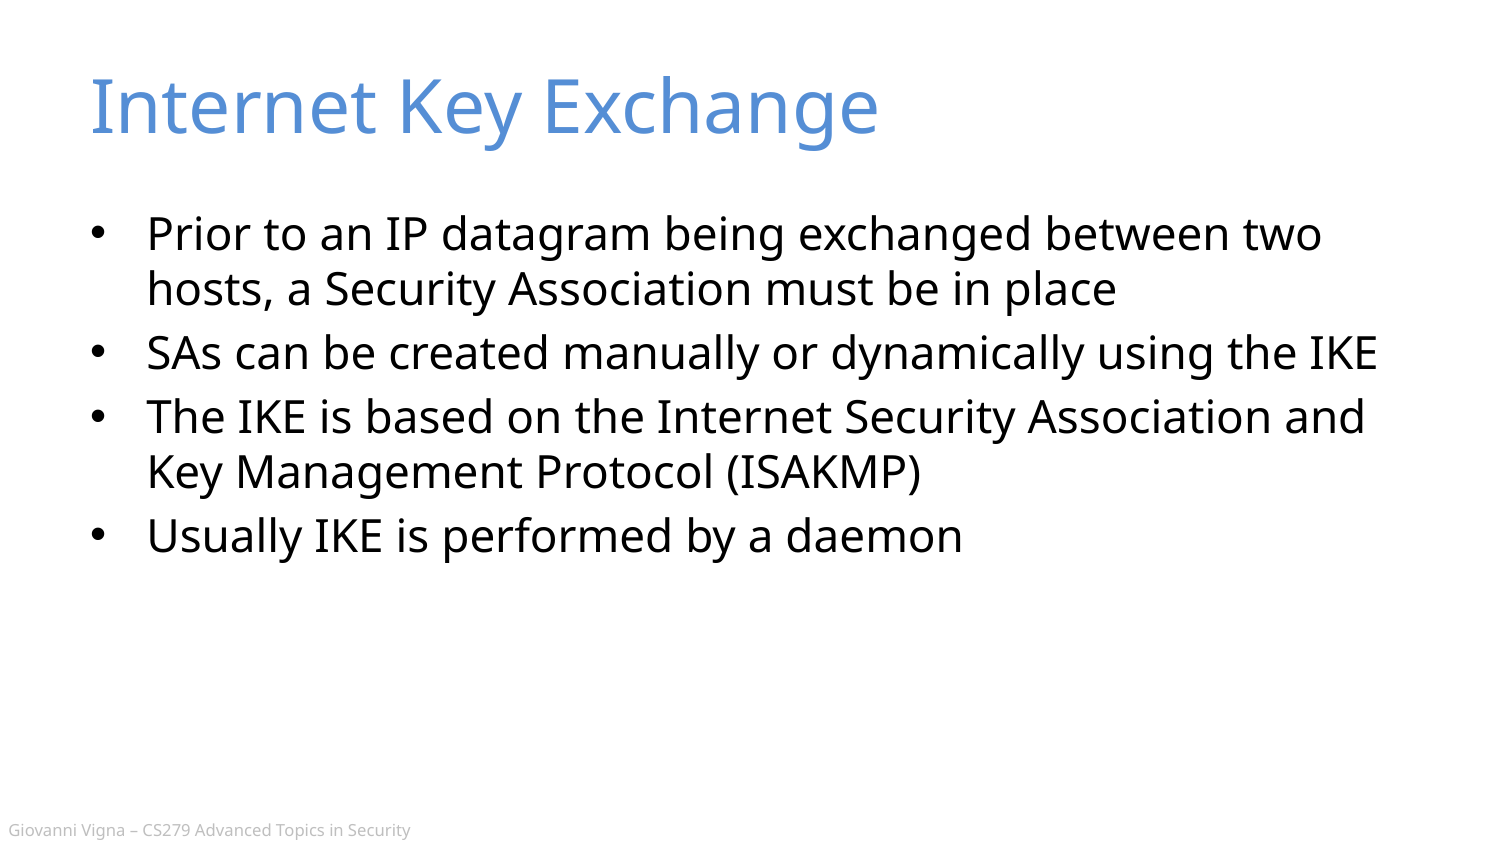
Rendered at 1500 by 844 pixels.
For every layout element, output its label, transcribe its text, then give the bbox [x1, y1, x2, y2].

list Prior to an IP datagram being exchanged between two hosts, a Security Association must be in place SAs can be created manually or dynamically using the IKE The IKE is based on the Internet Security Association and Key Management Protocol (ISAKMP) Usually IKE is performed by a daemon [75, 196, 1425, 813]
title Internet Key Exchange [75, 33, 1425, 175]
